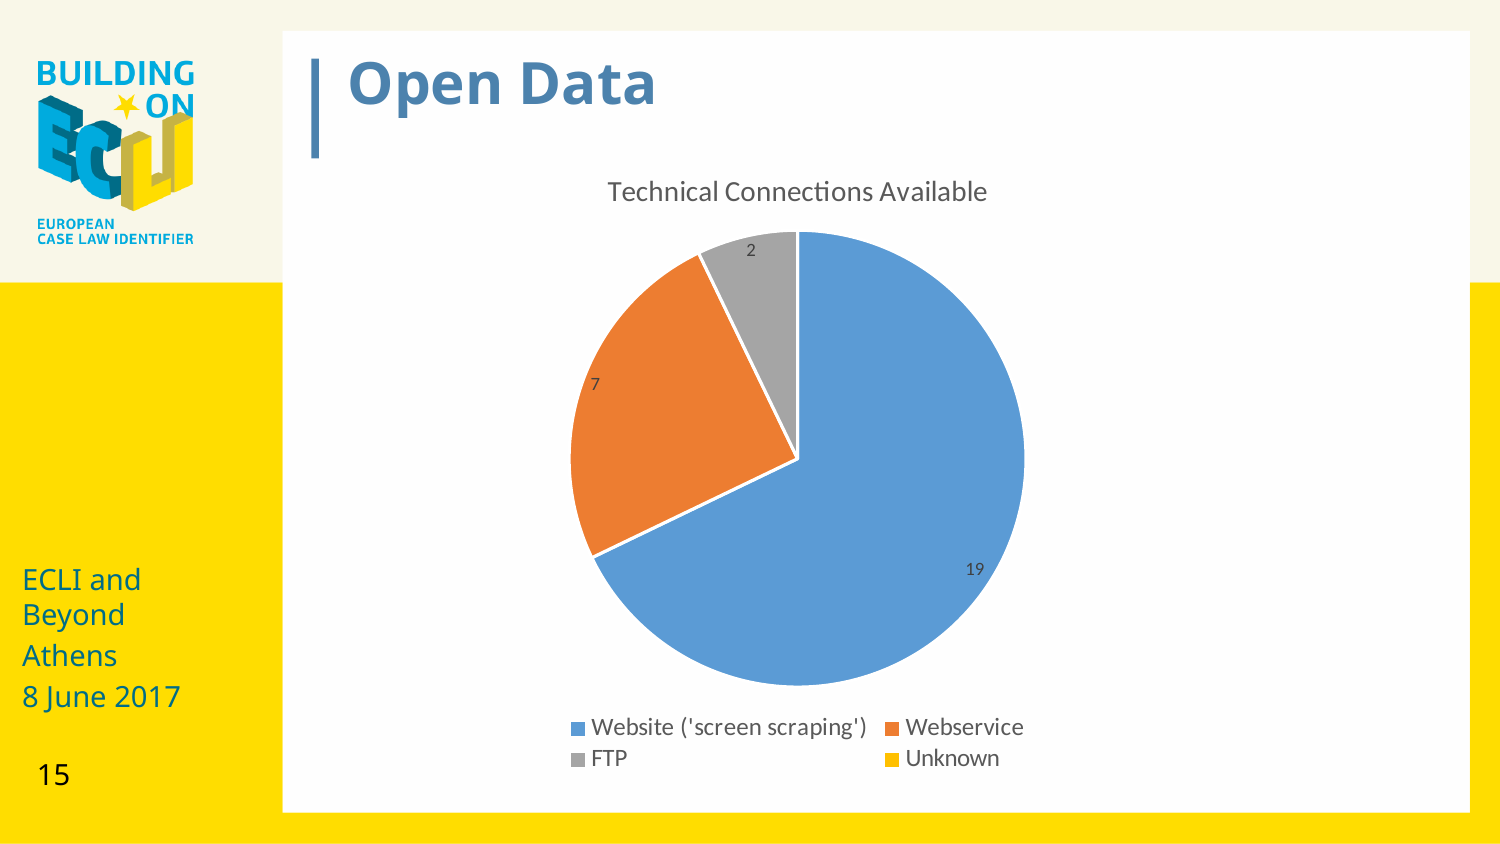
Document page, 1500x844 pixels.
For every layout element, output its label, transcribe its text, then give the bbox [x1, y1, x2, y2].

text_box [311, 58, 319, 159]
picture [0, 0, 1500, 844]
text_box 15 [22, 748, 132, 807]
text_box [347, 56, 1471, 156]
text_box ECLI and Beyond Athens 8 June 2017 [22, 561, 252, 702]
chart [374, 149, 1221, 779]
